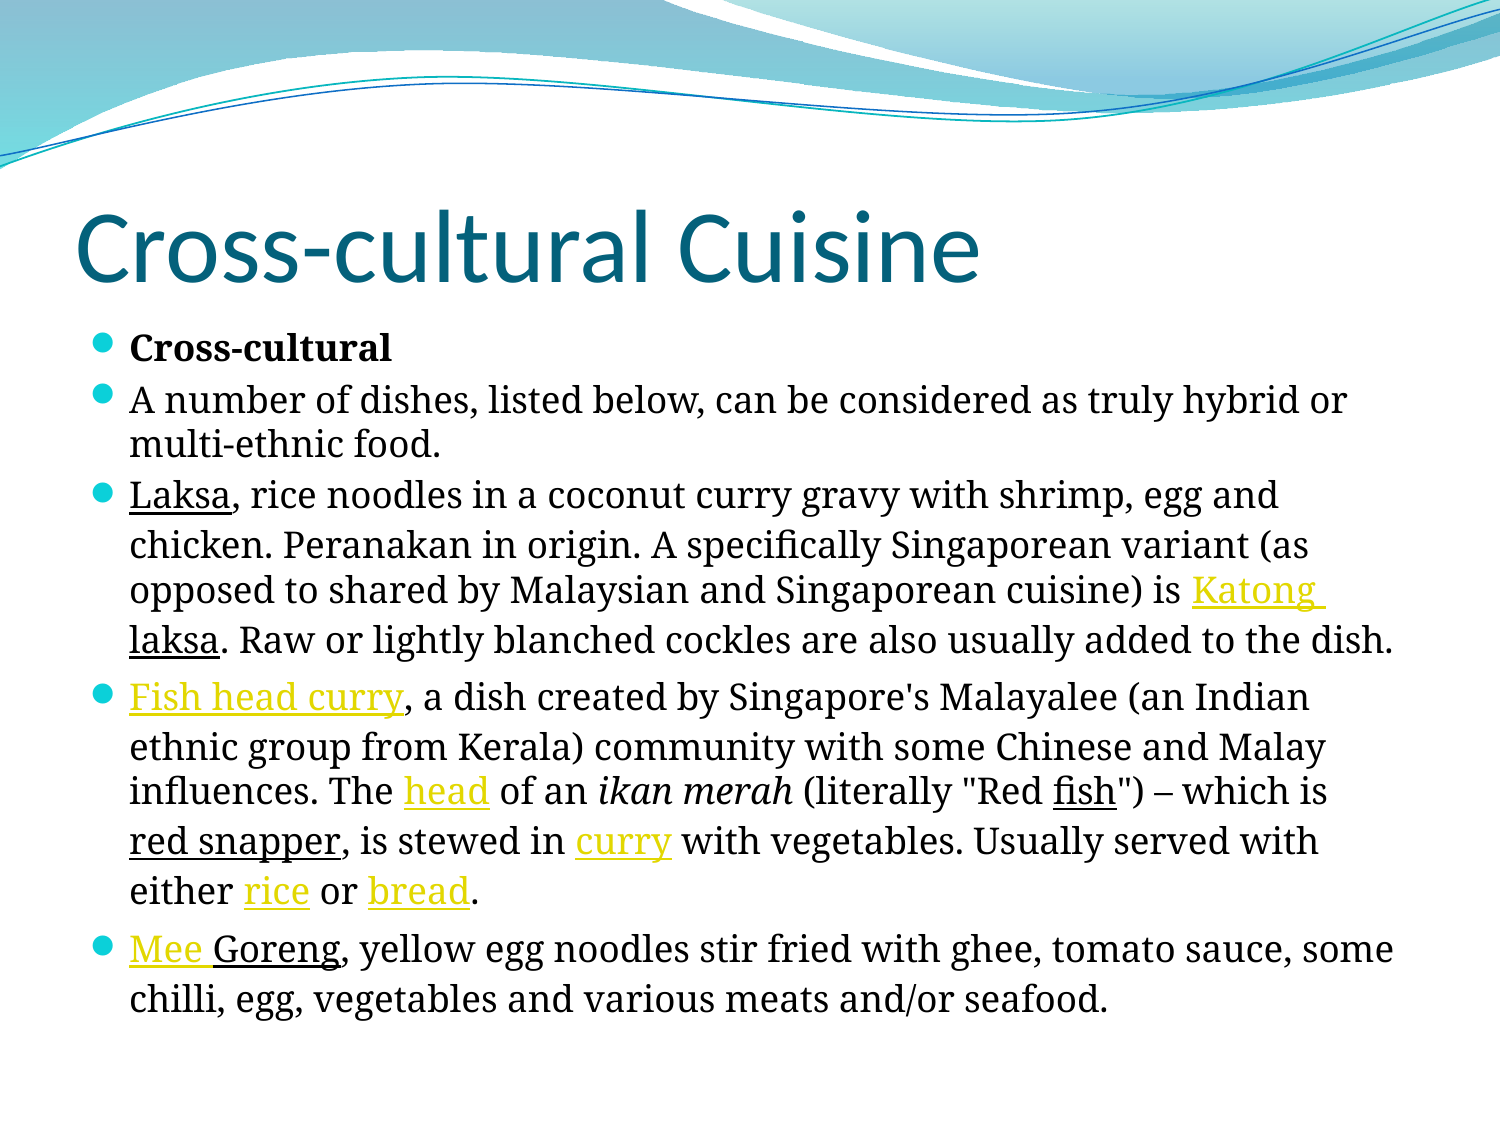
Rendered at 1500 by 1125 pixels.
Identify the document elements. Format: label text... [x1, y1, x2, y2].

title Cross-cultural Cuisine [75, 115, 1425, 303]
list Cross-cultural A number of dishes, listed below, can be considered as truly hybrid or multi-ethnic food. Laksa, rice noodles in a coconut curry gravy with shrimp, egg and chicken. Peranakan in origin. A specifically Singaporean variant (as opposed to shared by Malaysian and Singaporean cuisine) is Katong laksa. Raw or lightly blanched cockles are also usually added to the dish. Fish head curry, a dish created by Singapore's Malayalee (an Indian ethnic group from Kerala) community with some Chinese and Malay influences. The head of an ikan merah (literally "Red fish") – which is red snapper, is stewed in curry with vegetables. Usually served with either rice or bread. Mee Goreng, yellow egg noodles stir fried with ghee, tomato sauce, some chilli, egg, vegetables and various meats and/or seafood. [75, 317, 1425, 1038]
